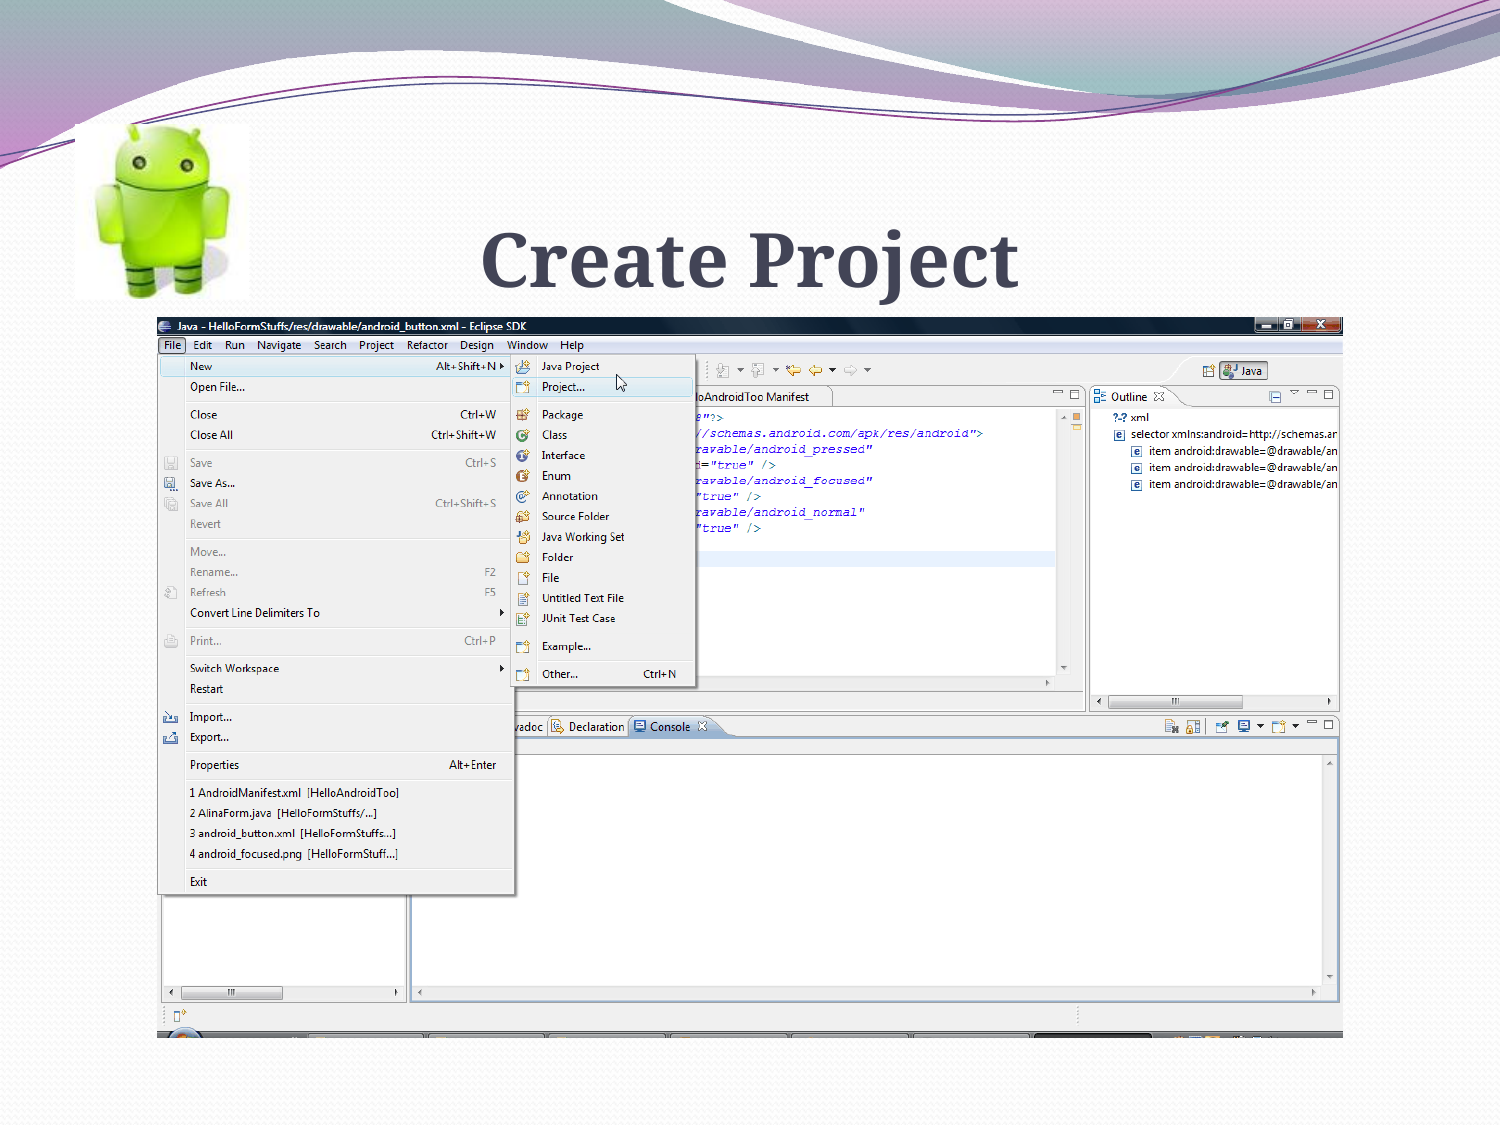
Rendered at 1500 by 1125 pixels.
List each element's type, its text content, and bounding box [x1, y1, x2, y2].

title Create Project [75, 115, 1425, 303]
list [157, 317, 1343, 1038]
